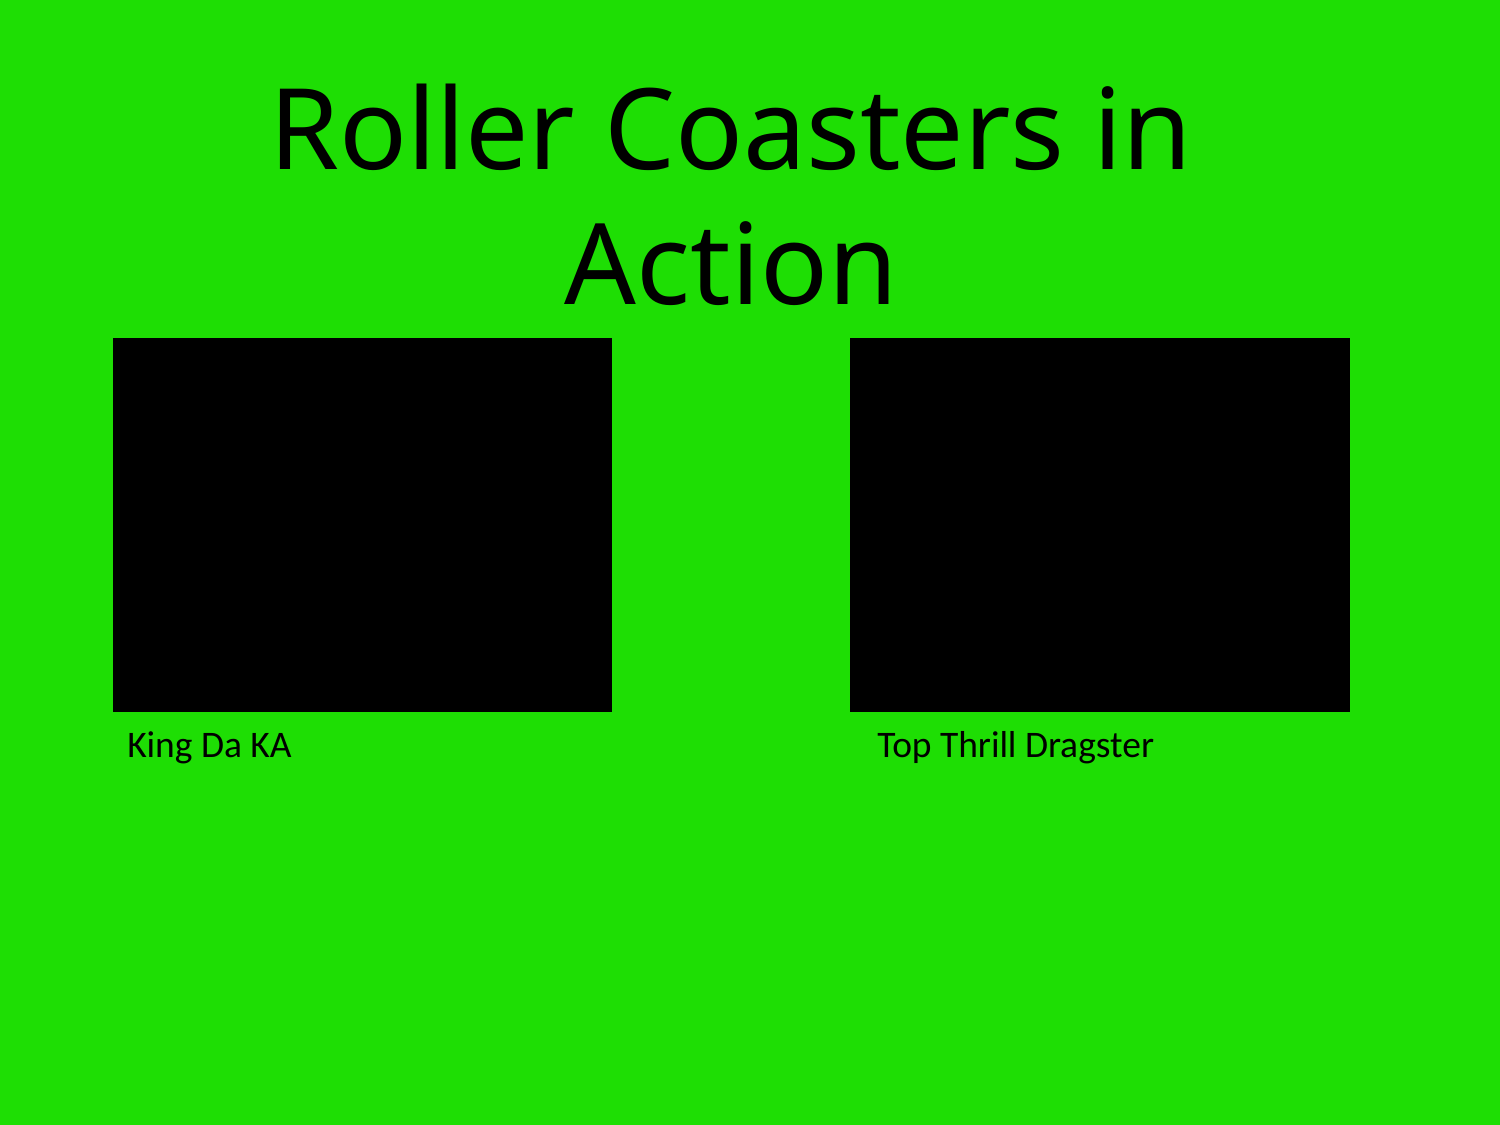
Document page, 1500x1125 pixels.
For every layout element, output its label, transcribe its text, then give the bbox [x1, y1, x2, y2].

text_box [849, 337, 1351, 713]
text_box King Da KA Top Thrill Dragster [112, 712, 1363, 773]
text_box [112, 337, 613, 713]
text_box Roller Coasters in Action [112, 49, 1350, 335]
